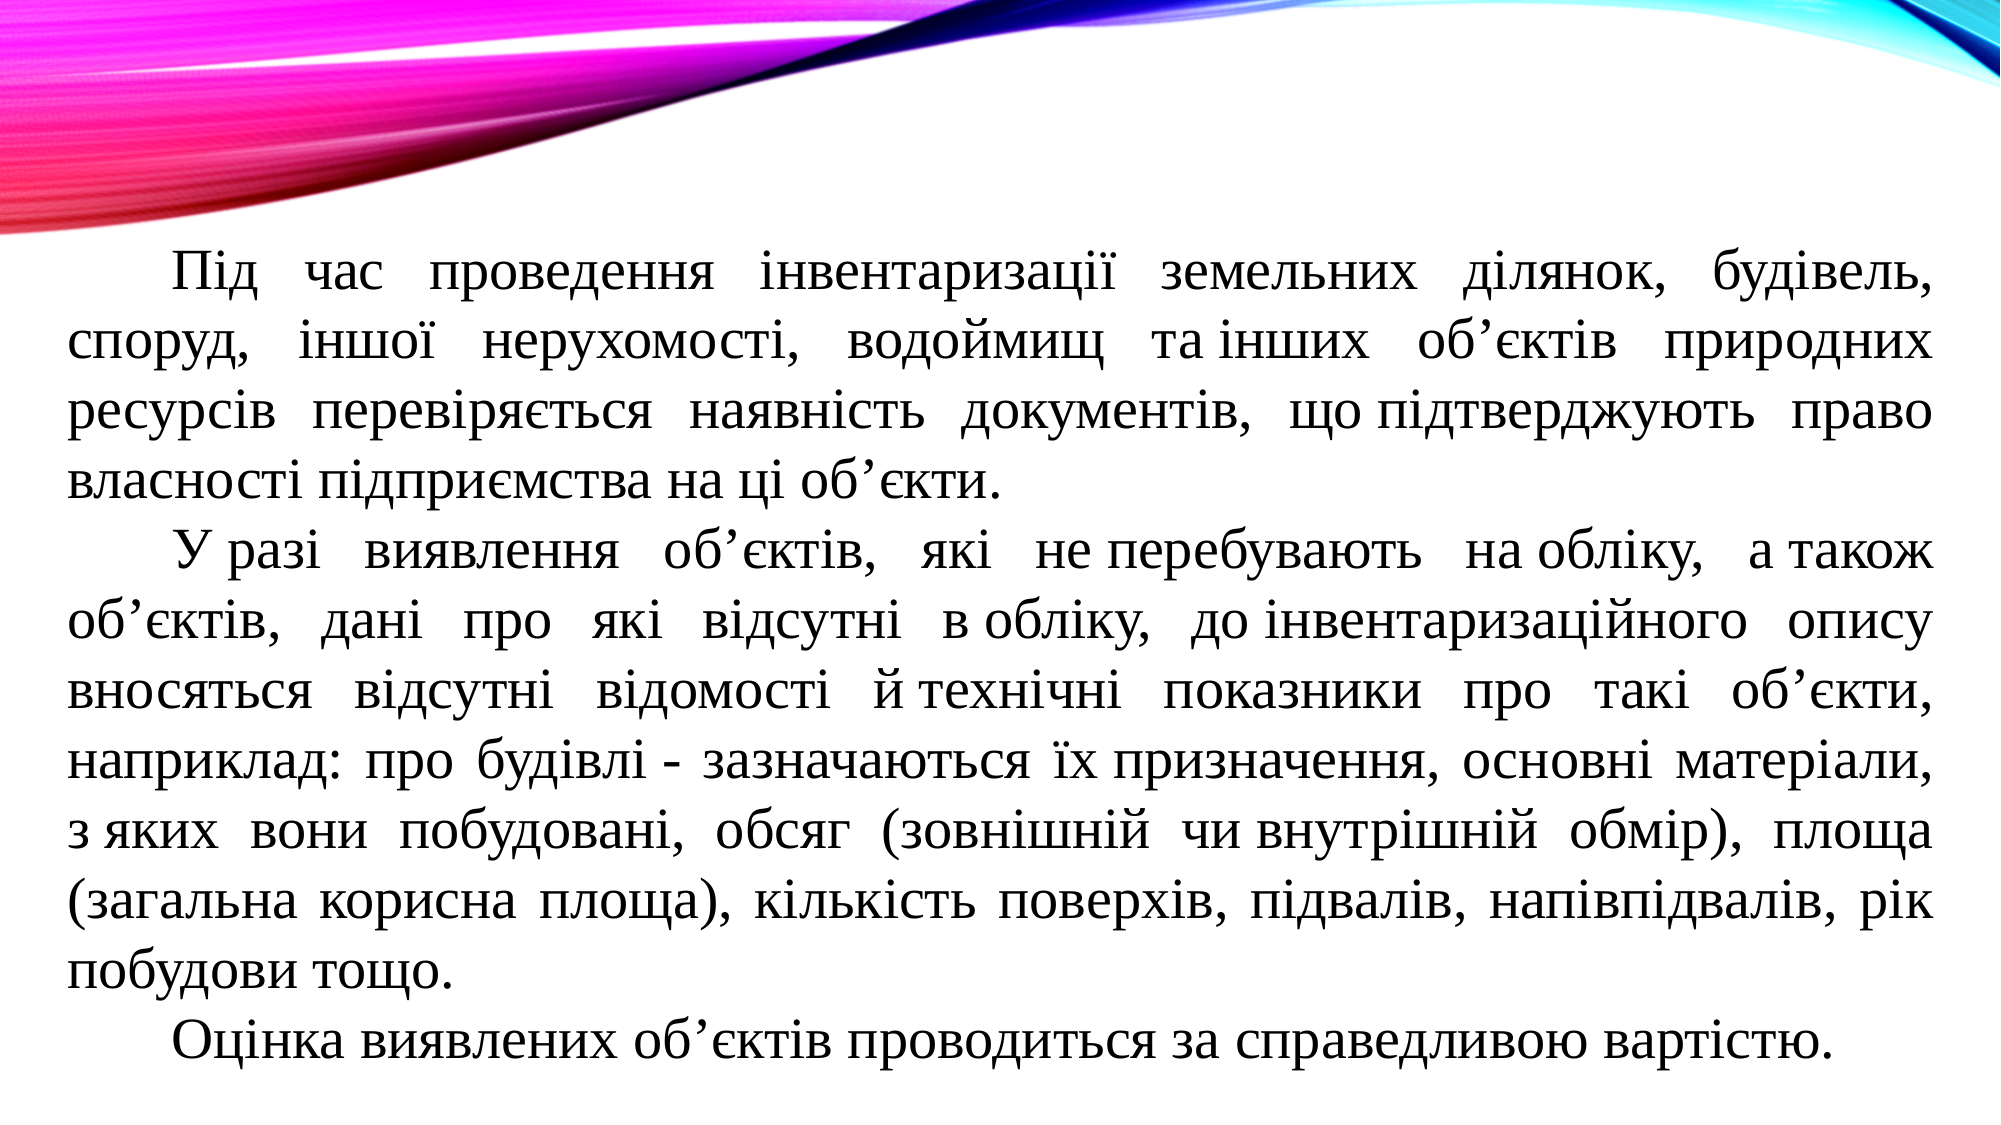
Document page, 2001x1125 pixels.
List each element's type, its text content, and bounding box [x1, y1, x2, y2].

list Під час проведення інвентаризації земельних ділянок, будівель, споруд, іншої нерухомості, водоймищ та інших об’єктів природних ресурсів перевіряється наявність документів, що підтверджують право власності підприємства на ці об’єкти. У разі виявлення об’єктів, які не перебувають на обліку, а також об’єктів, дані про які відсутні в обліку, до інвентаризаційного опису вносяться відсутні відомості й технічні показники про такі об’єкти, наприклад: про будівлі - зазначаються їх призначення, основні матеріали, з яких вони побудовані, обсяг (зовнішній чи внутрішній обмір), площа (загальна корисна площа), кількість поверхів, підвалів, напівпідвалів, рік побудови тощо. Оцінка виявлених об’єктів проводиться за справедливою вартістю. [52, 223, 1950, 1125]
picture [1910, 0, 2000, 45]
picture [1890, 0, 2000, 75]
picture [0, 0, 2000, 237]
